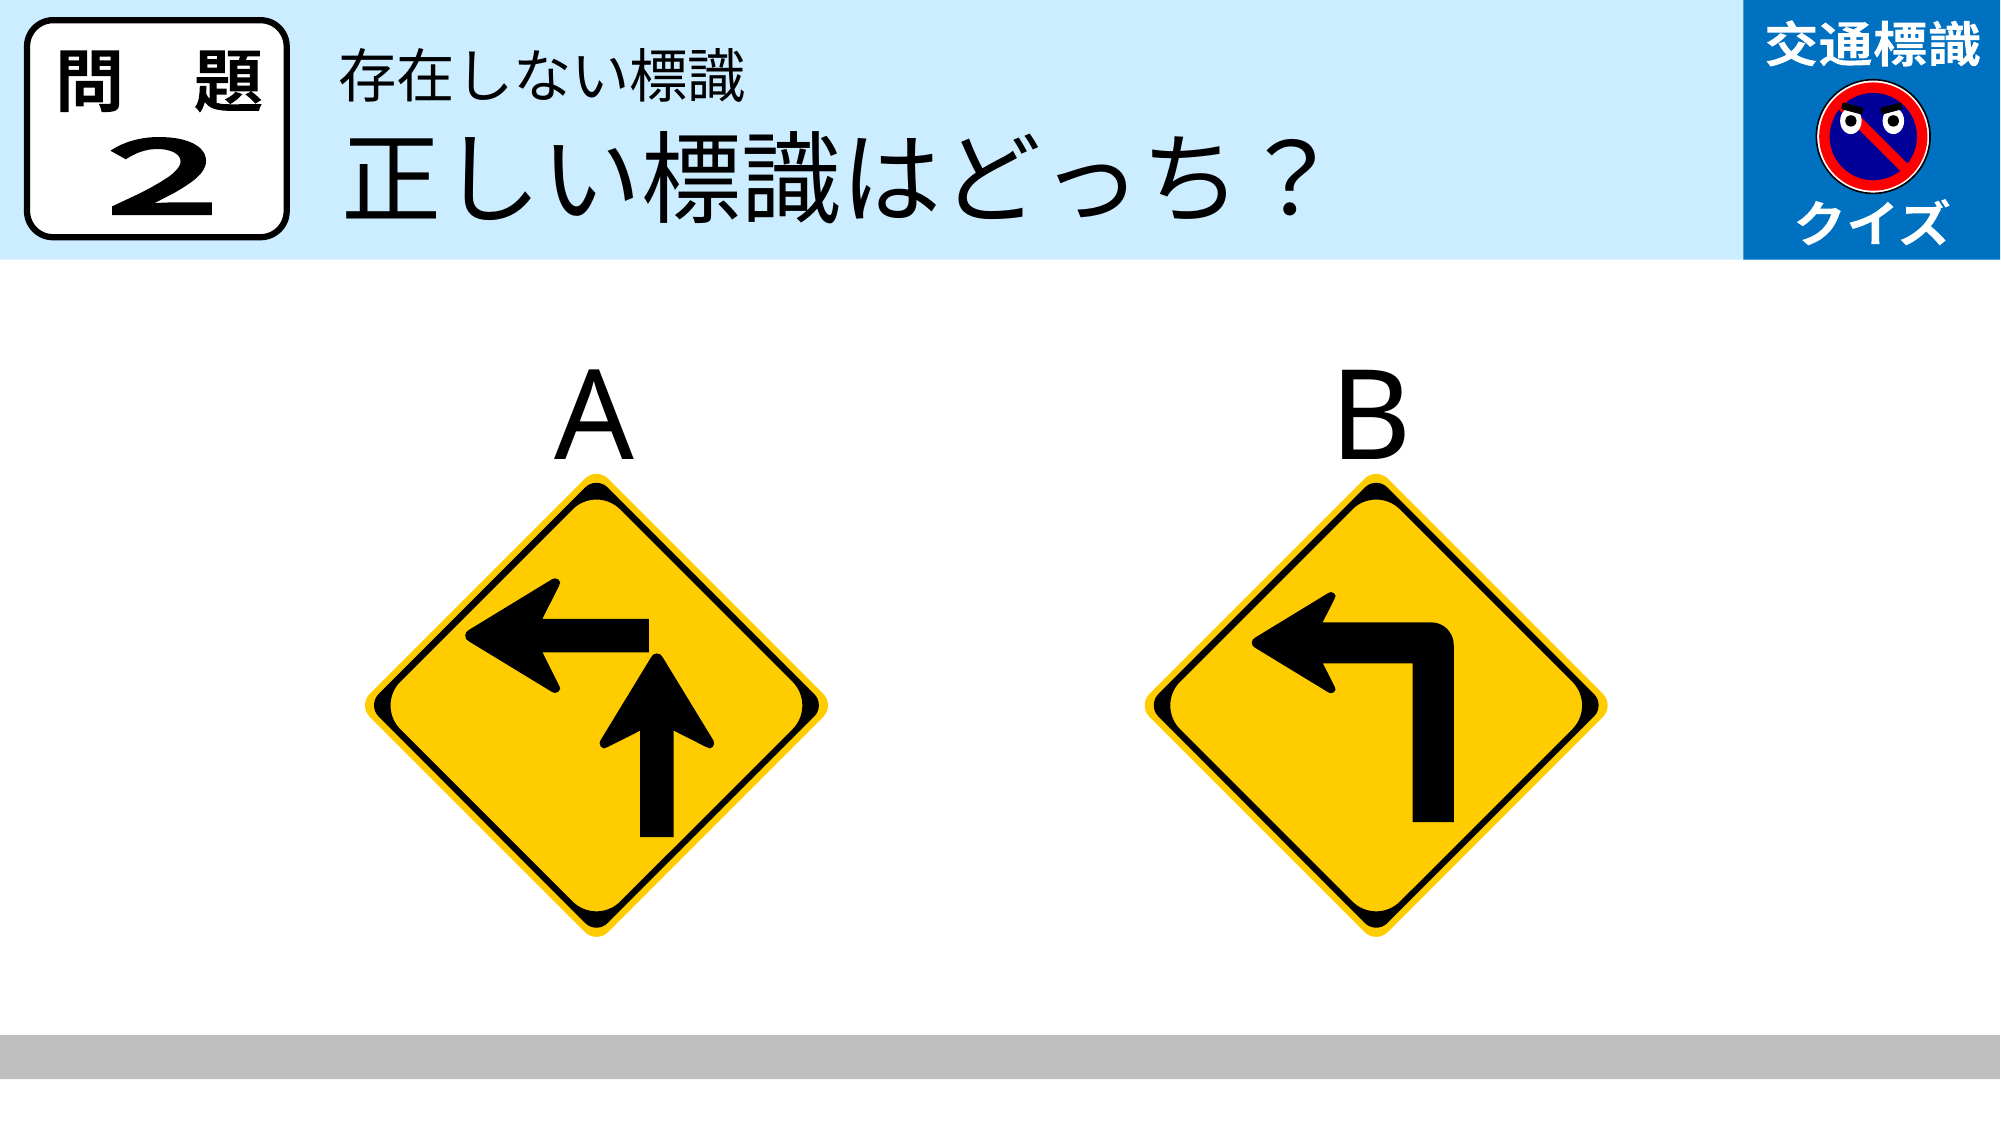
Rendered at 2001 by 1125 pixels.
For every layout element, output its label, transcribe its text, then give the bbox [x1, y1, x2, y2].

text_box 存在しない標識 [323, 32, 762, 117]
text_box A [539, 327, 650, 472]
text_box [1144, 473, 1608, 938]
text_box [364, 473, 829, 938]
text_box 正しい標識はどっち？ [326, 107, 1357, 243]
text_box B [1315, 327, 1427, 472]
text_box [0, 1034, 2000, 1080]
